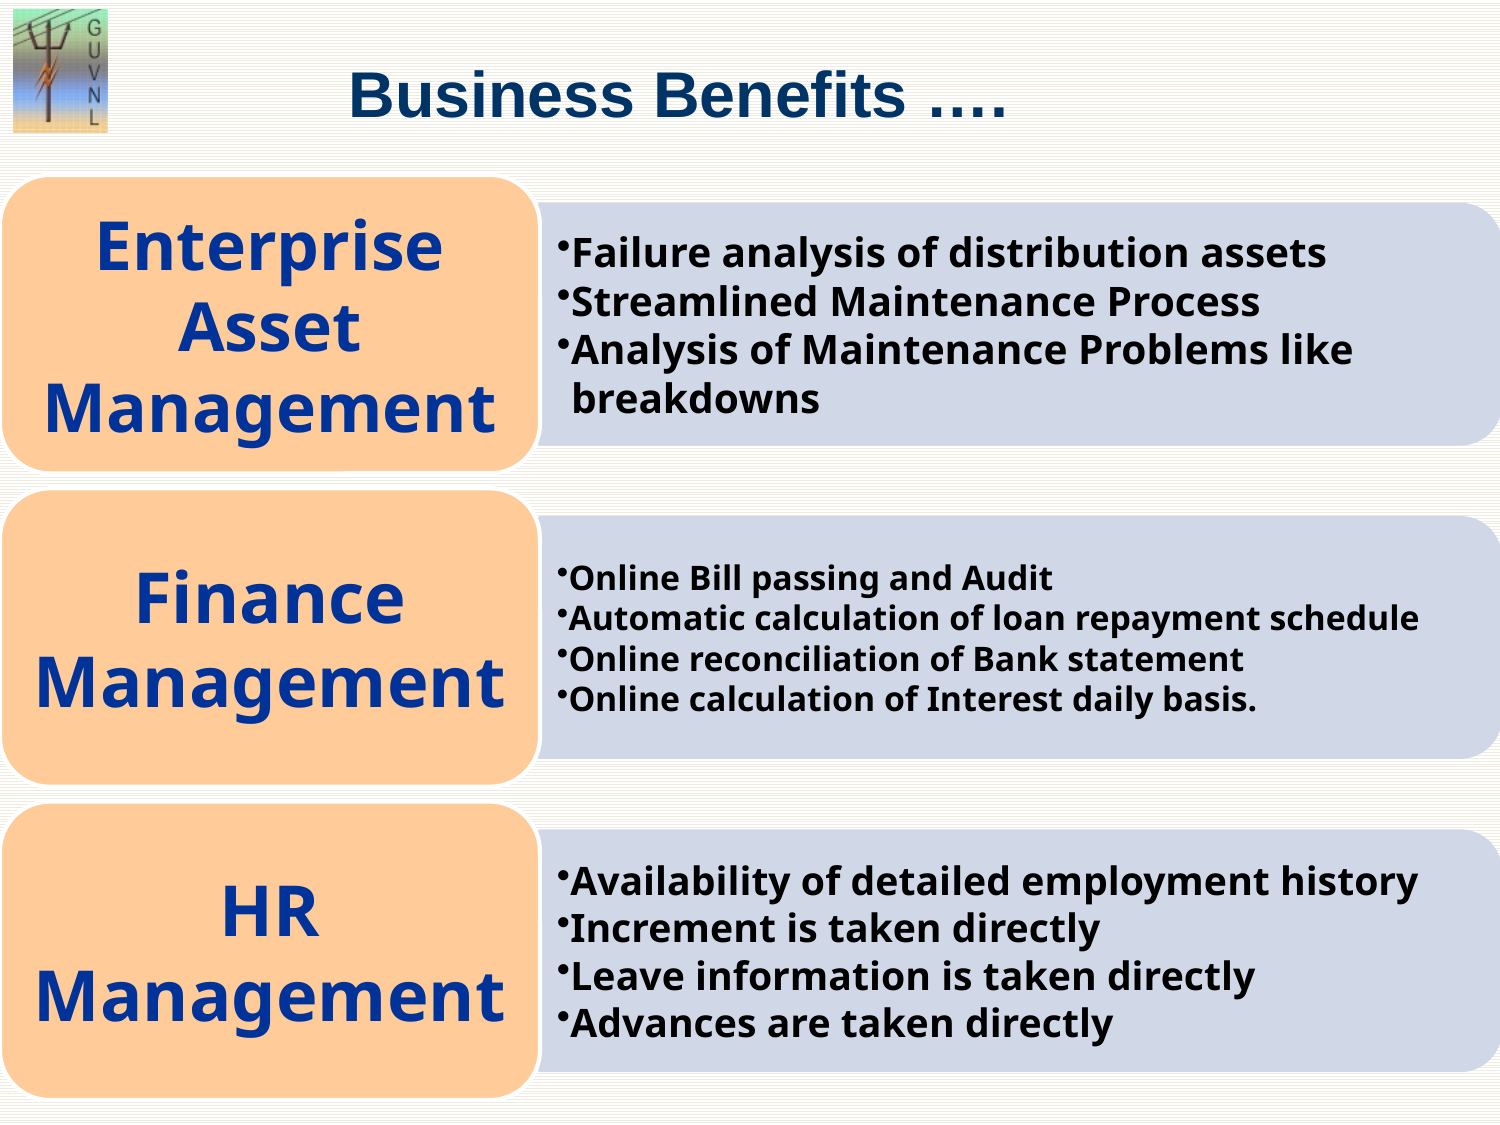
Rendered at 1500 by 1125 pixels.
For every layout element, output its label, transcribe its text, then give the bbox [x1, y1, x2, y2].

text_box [0, 174, 1500, 1101]
picture [13, 9, 108, 133]
text_box Business Benefits …. [307, 45, 1068, 138]
